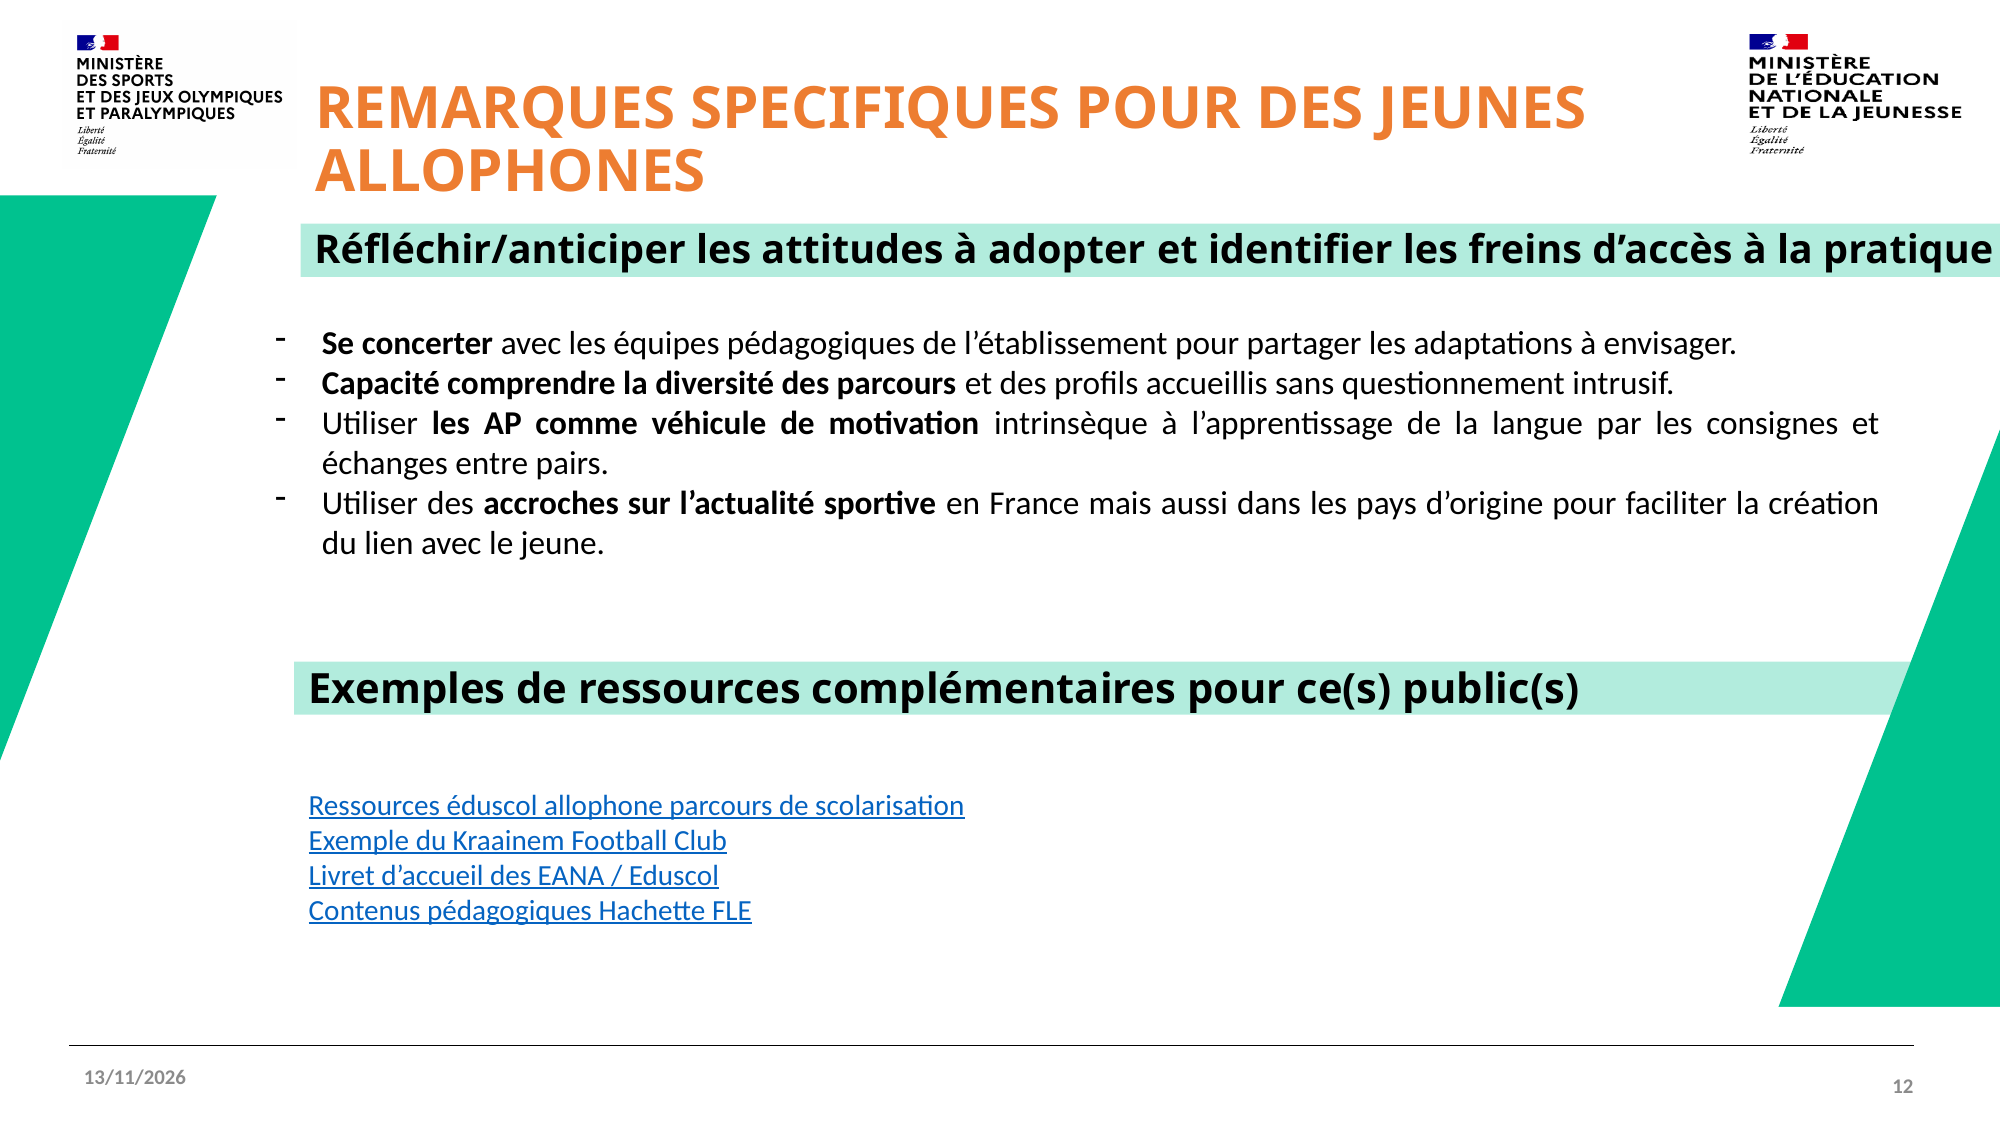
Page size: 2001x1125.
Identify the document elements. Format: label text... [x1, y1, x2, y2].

title REMARQUES SPECIFIQUES POUR DES JEUNES ALLOPHONES [300, 67, 1713, 216]
picture [62, 20, 297, 169]
picture [1749, 34, 1963, 155]
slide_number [69, 1046, 519, 1107]
text_box Ressources éduscol allophone parcours de scolarisation Exemple du Kraainem Football Club Livret d’accueil des EANA / Eduscol Contenus pédagogiques Hachette FLE [293, 778, 1963, 1024]
text_box Exemples de ressources complémentaires pour ce(s) public(s) [294, 661, 2000, 715]
slide_number 12 [1618, 1046, 1914, 1125]
text_box Réfléchir/anticiper les attitudes à adopter et identifier les freins d’accès à la pratique [300, 223, 2000, 277]
text_box Se concerter avec les équipes pédagogiques de l’établissement pour partager les adaptations à envisager. Capacité comprendre la diversité des parcours et des profils accueillis sans questionnement intrusif. Utiliser les AP comme véhicule de motivation intrinsèque à l’apprentissage de la langue par les consignes et échanges entre pairs. Utiliser des accroches sur l’actualité sportive en France mais aussi dans les pays d’origine pour faciliter la création du lien avec le jeune. [260, 314, 1896, 659]
